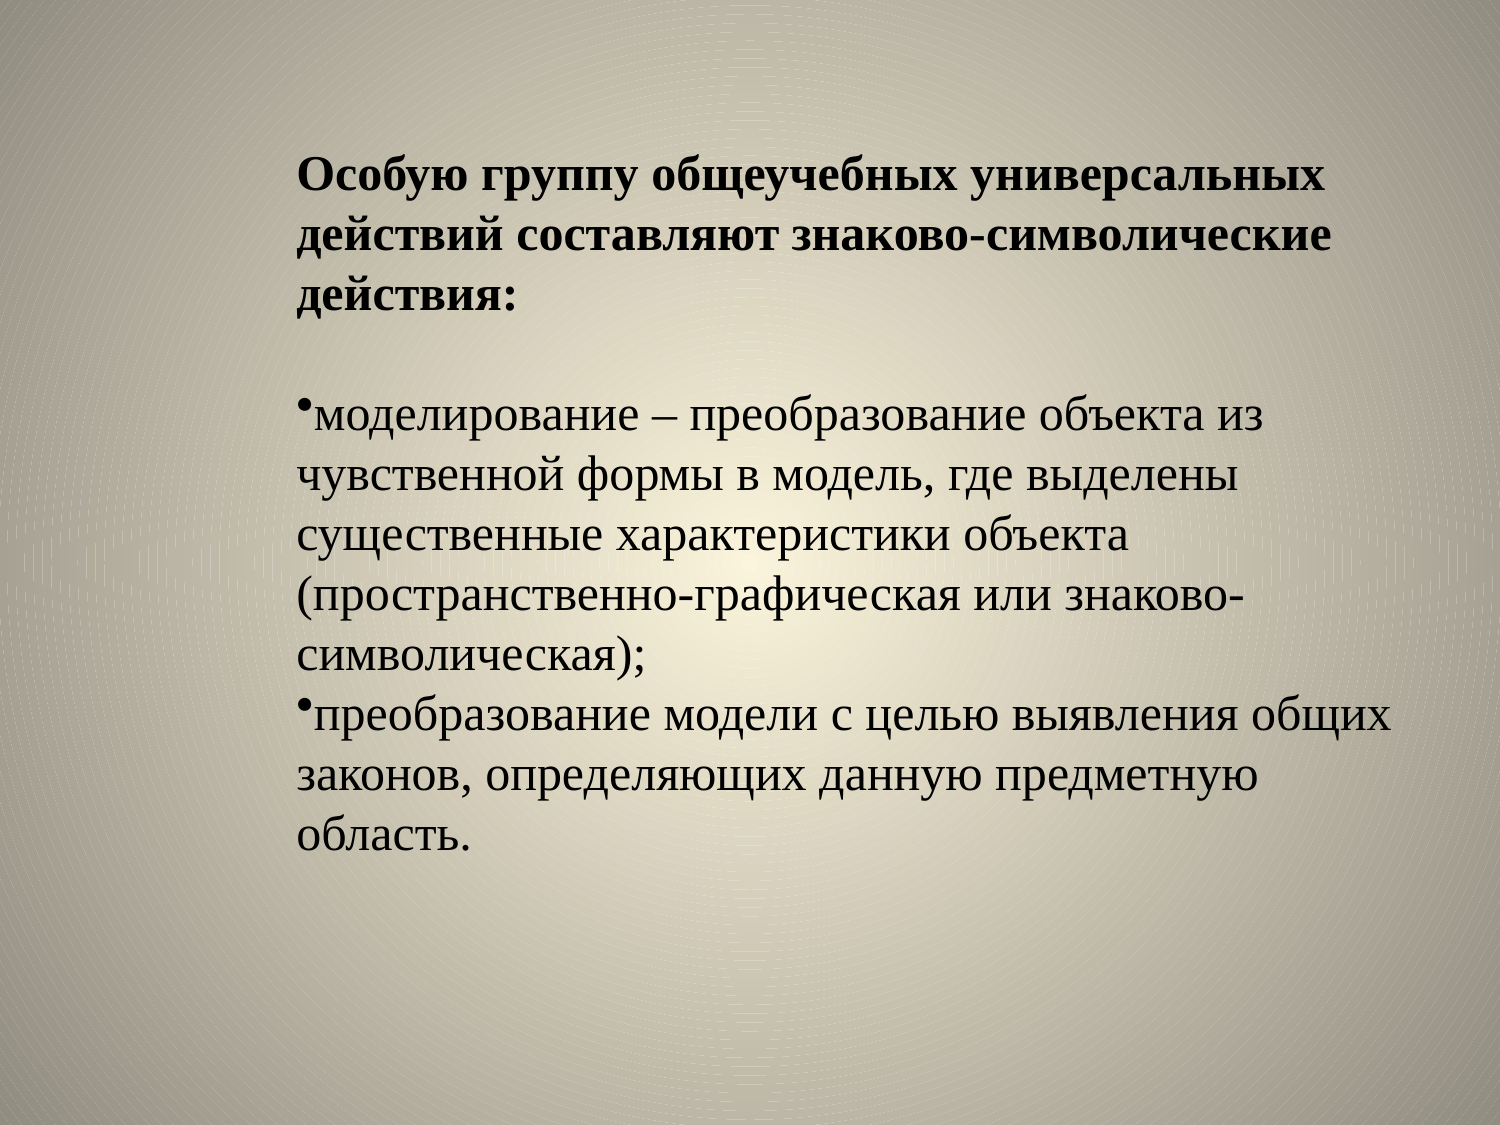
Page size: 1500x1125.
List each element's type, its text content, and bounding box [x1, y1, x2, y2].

text_box Особую группу общеучебных универсальных действий составляют знаково-символические действия: моделирование – преобразование объекта из чувственной формы в модель, где выделены существенные характеристики объекта (пространственно-графическая или знаково-символическая); преобразование модели с целью выявления общих законов, определяющих данную предметную область. [281, 132, 1453, 913]
